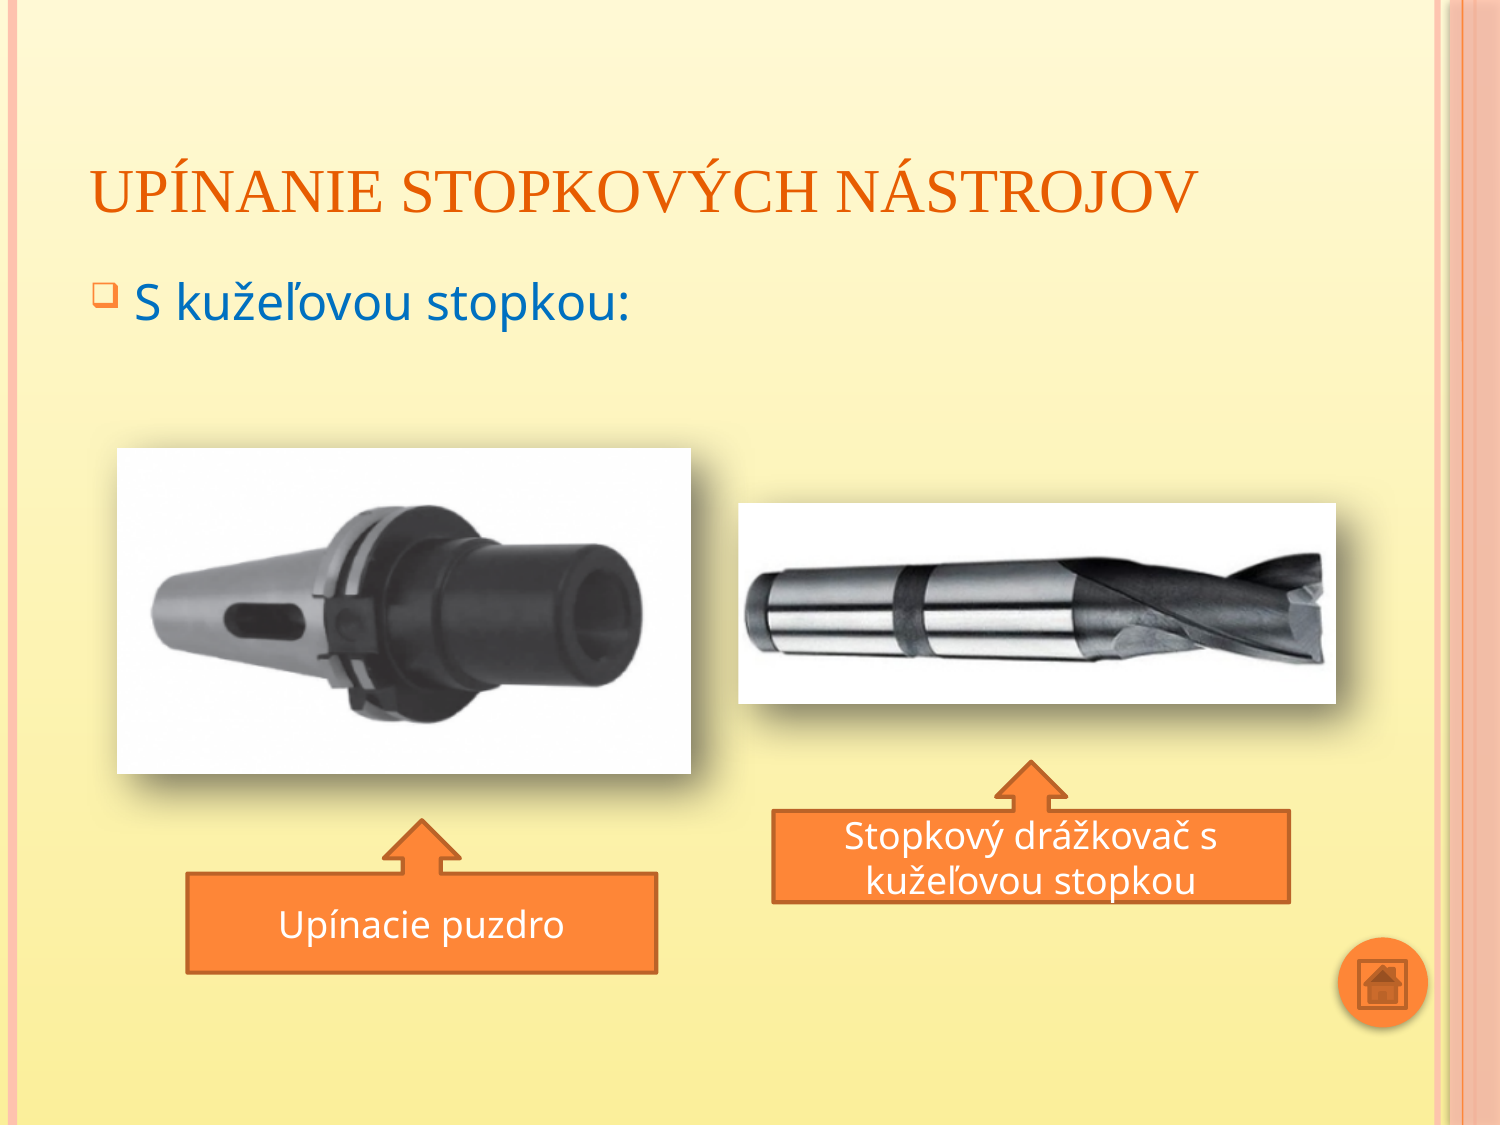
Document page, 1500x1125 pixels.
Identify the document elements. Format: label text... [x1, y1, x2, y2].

title Upínanie stopkových nástrojov [75, 45, 1300, 233]
picture [116, 448, 692, 774]
list S kužeľovou stopkou: [75, 262, 1300, 1062]
text_box Stopkový drážkovač s kužeľovou stopkou [1143, 808, 1292, 905]
text_box [1357, 959, 1408, 1010]
text_box Upínacie puzdro [185, 818, 659, 975]
picture [738, 304, 1336, 903]
text_box Stopkový drážkovač s kužeľovou stopkou [771, 808, 932, 905]
